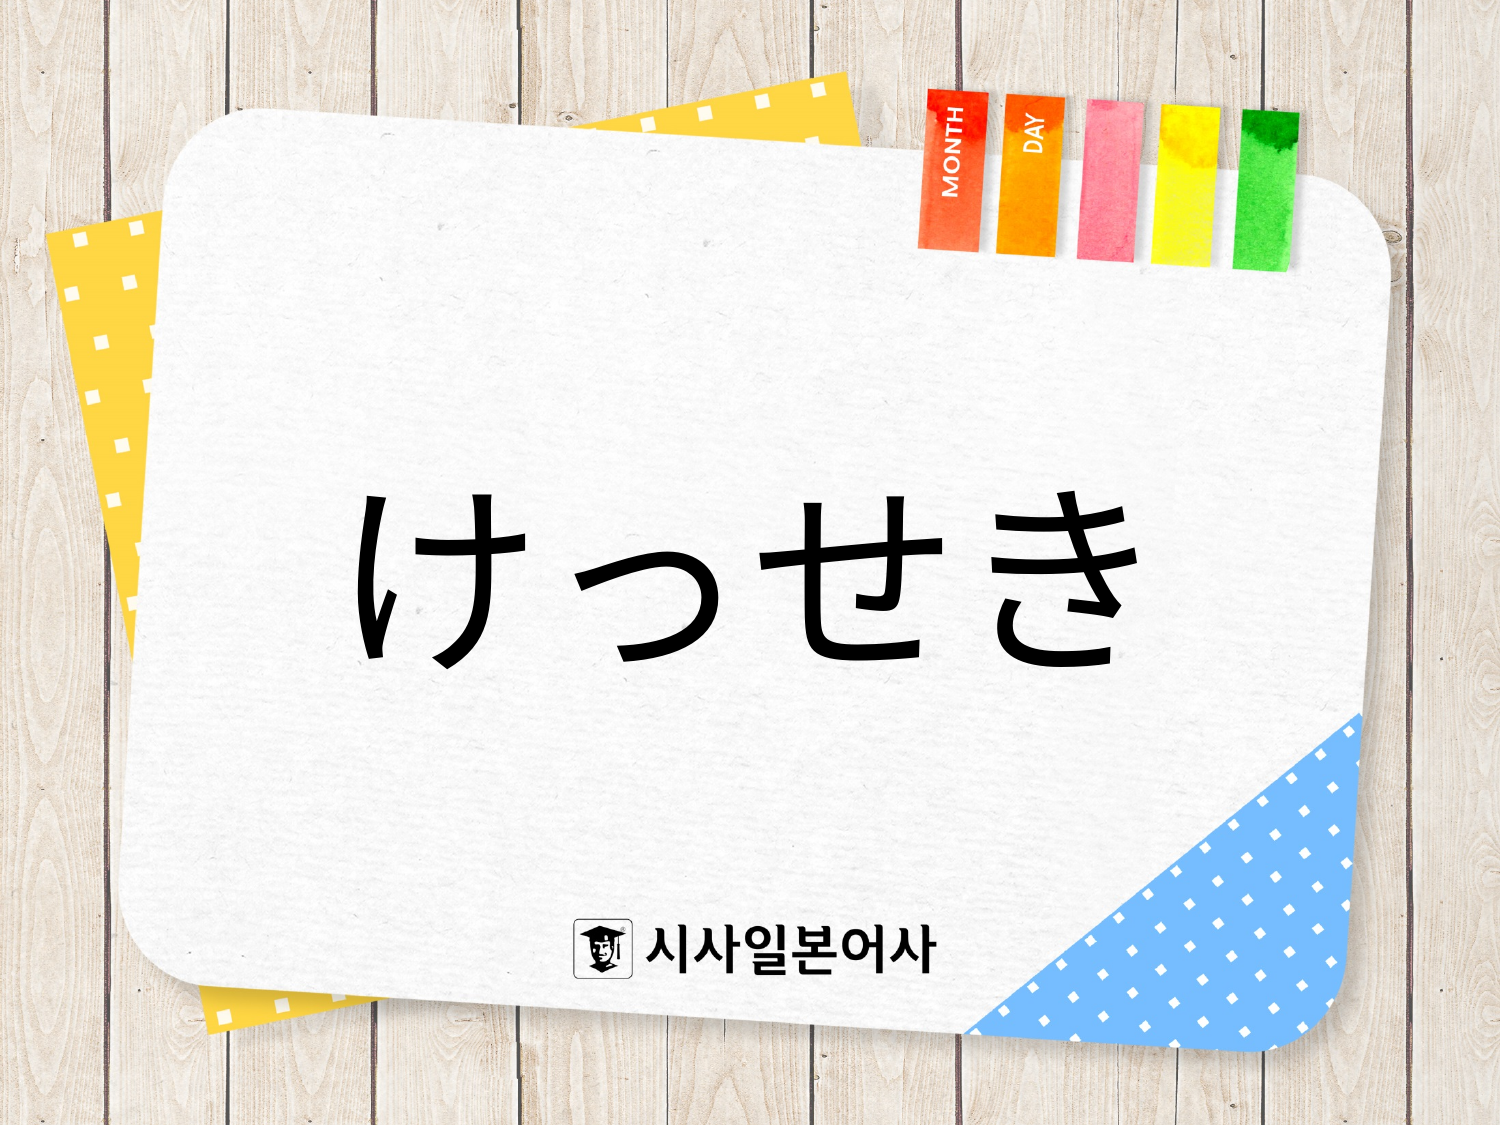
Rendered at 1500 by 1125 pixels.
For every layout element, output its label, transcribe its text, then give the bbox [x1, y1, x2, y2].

picture [0, 0, 1500, 1125]
title けっせき [75, 338, 1425, 811]
